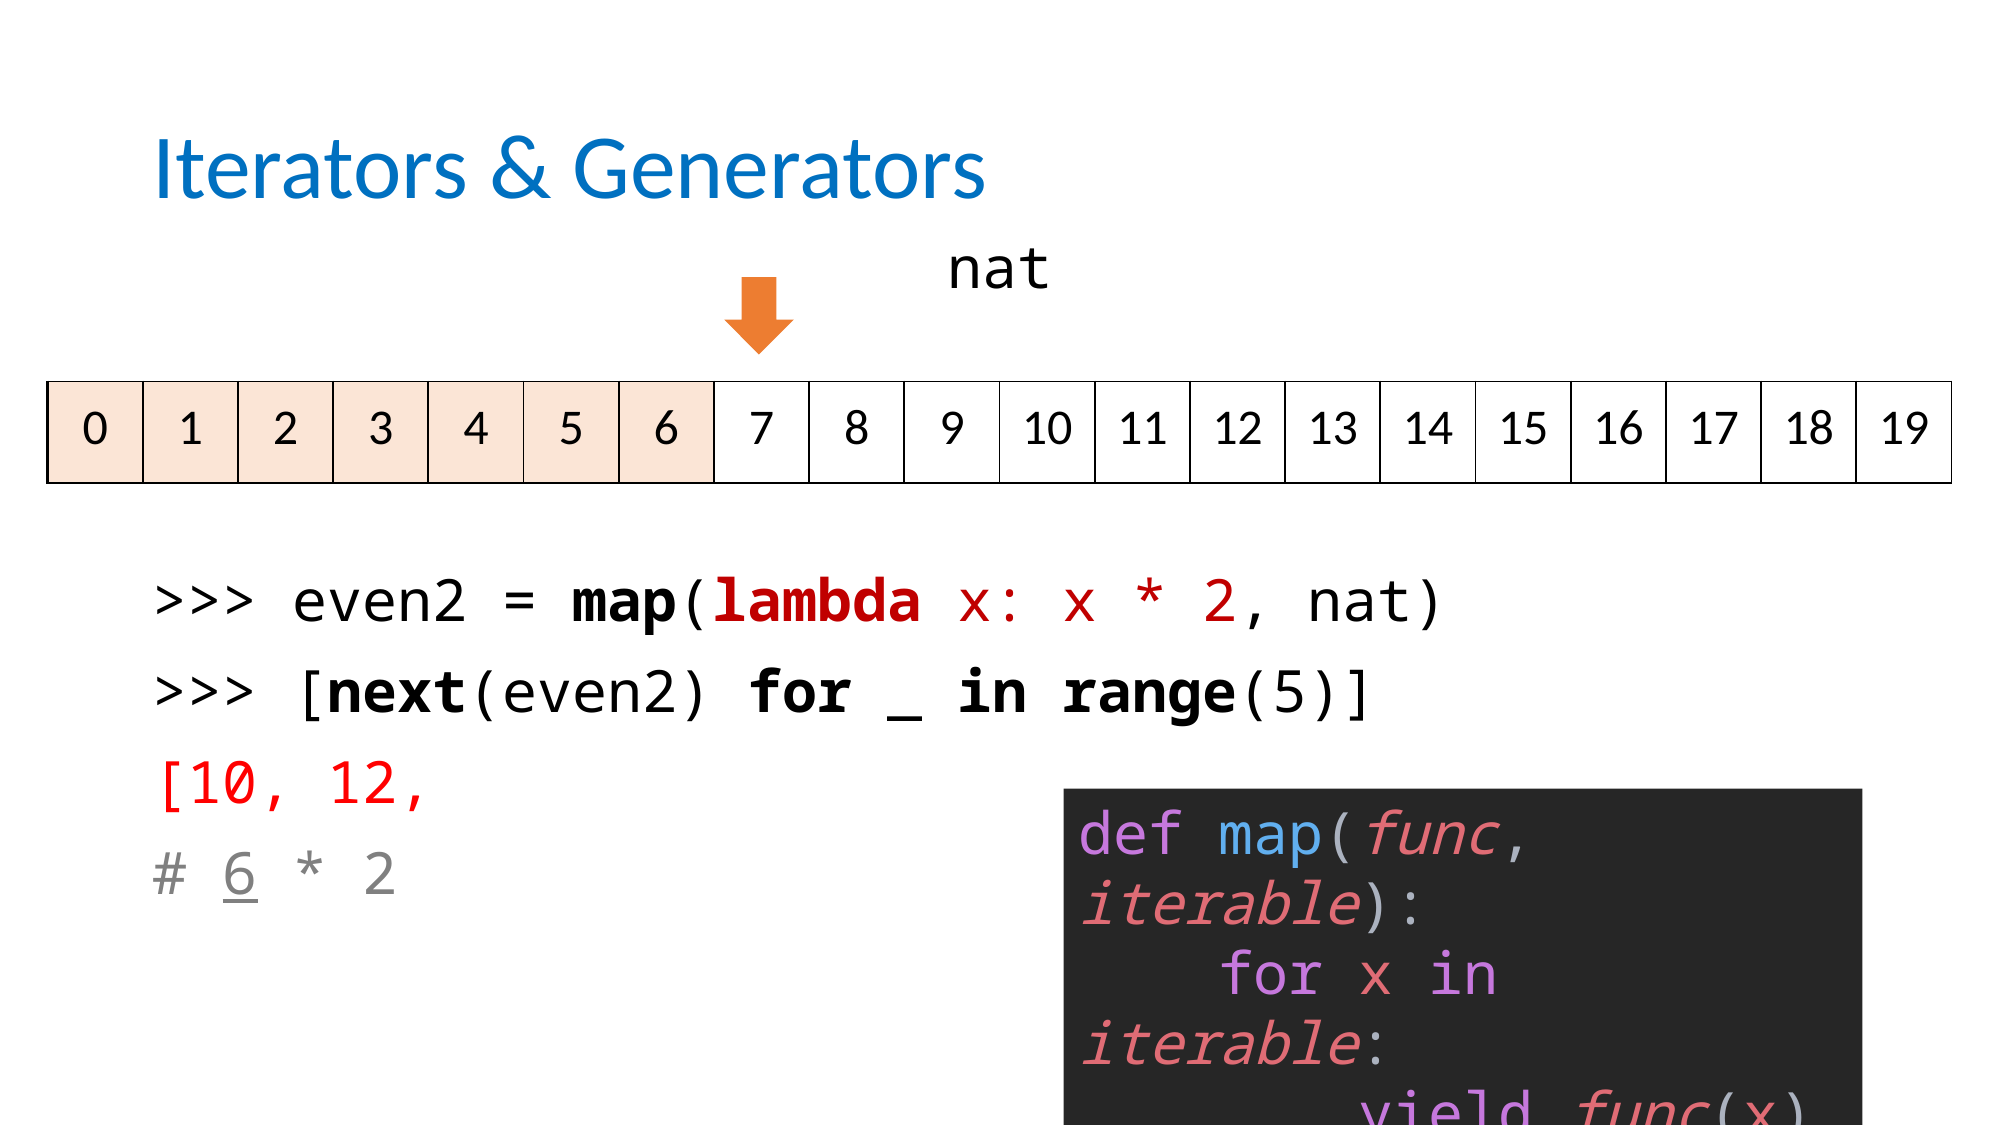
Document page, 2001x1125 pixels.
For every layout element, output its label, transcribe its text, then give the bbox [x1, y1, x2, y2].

table_header 17 [1667, 382, 1760, 482]
table_header 15 [1476, 382, 1570, 482]
text_box [724, 277, 794, 355]
text_box nat [932, 222, 1068, 308]
text_box def map(func, iterable): for x in iterable: yield func(x) [1063, 788, 1863, 1125]
title Iterators & Generators [137, 59, 1863, 278]
table_header 4 [429, 382, 523, 482]
table_header 12 [1191, 382, 1284, 482]
table_header 6 [620, 382, 713, 482]
table_header 18 [1762, 382, 1855, 482]
table_header 7 [715, 382, 808, 482]
table_header 1 [144, 382, 237, 482]
text_box >>> even2 = map(lambda x: x * 2, nat) >>> [next(even2) for _ in range(5)] [10, 12, # 6 * 2 [137, 555, 1863, 1066]
table_header 3 [334, 382, 427, 482]
table_header 19 [1857, 382, 1951, 482]
table_header 13 [1286, 382, 1379, 482]
table_header 9 [905, 382, 999, 482]
table_header 10 [1000, 382, 1094, 482]
table_header 8 [810, 382, 903, 482]
table_header 16 [1572, 382, 1665, 482]
table_header 11 [1096, 382, 1189, 482]
table_header 0 [49, 382, 142, 482]
table_header 14 [1381, 382, 1475, 482]
table_header 5 [524, 382, 618, 482]
table_header 2 [239, 382, 332, 482]
